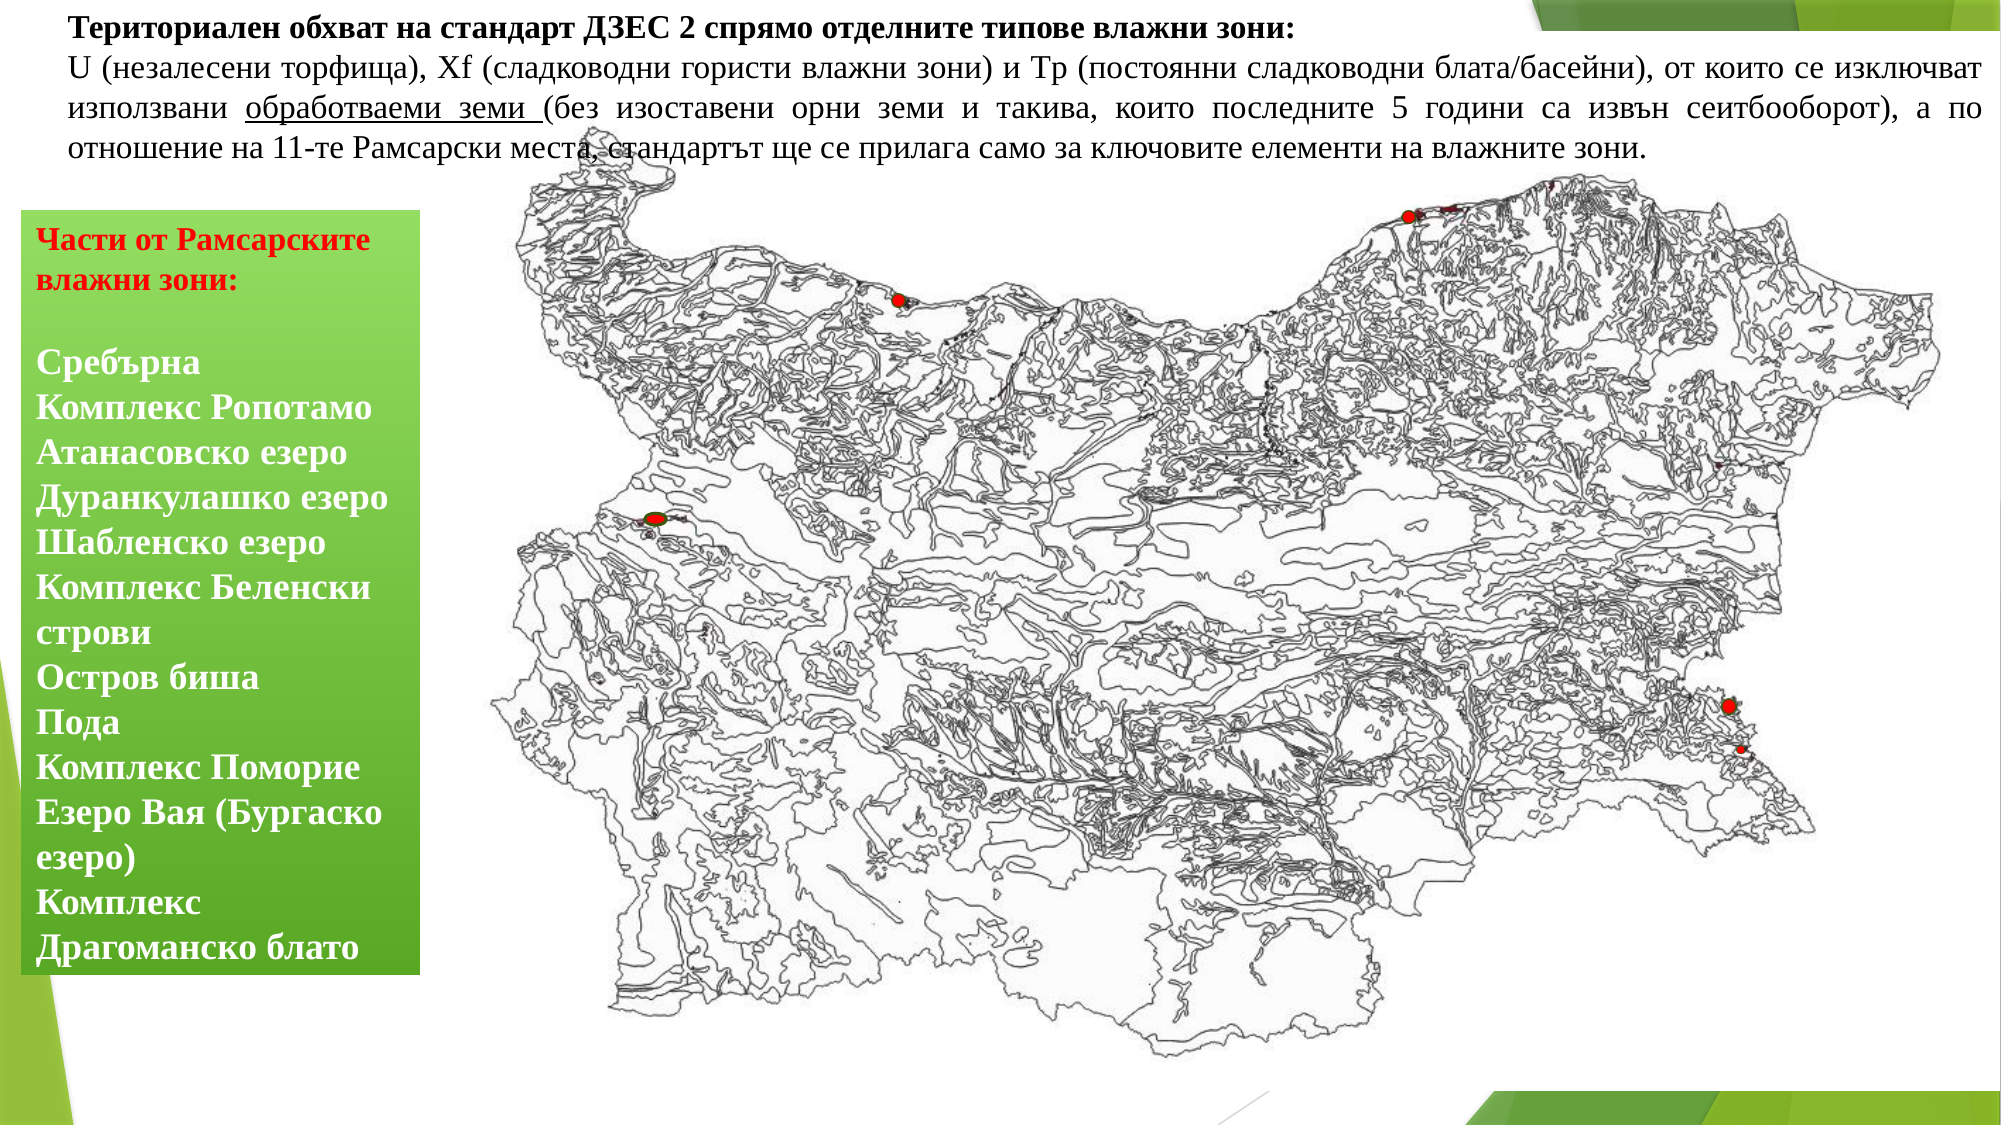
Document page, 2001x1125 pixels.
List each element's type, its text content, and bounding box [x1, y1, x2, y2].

text_box Части от Рамсарските влажни зони: Сребърна Комплекс Ропотамо Атанасовско езеро Дуранкулашко езеро Шабленско езеро Комплекс Беленски строви Остров биша Пода Комплекс Поморие Езеро Вая (Бургаско езеро) Комплекс Драгоманско блато [21, 210, 415, 975]
text_box Териториален обхват на стандарт ДЗЕС 2 спрямо отделните типове влажни зони: U (незалесени торфища), Xf (сладководни гористи влажни зони) и Tp (постоянни сладководни блата/басейни), от които се изключват използвани обработваеми земи (без изоставени орни земи и такива, които последните 5 години са извън сеитбооборот), а по отношение на 11-те Рамсарски места, стандартът ще се прилага само за ключовите елементи на влажните зони. [53, 0, 2000, 173]
picture [419, 30, 2000, 1092]
